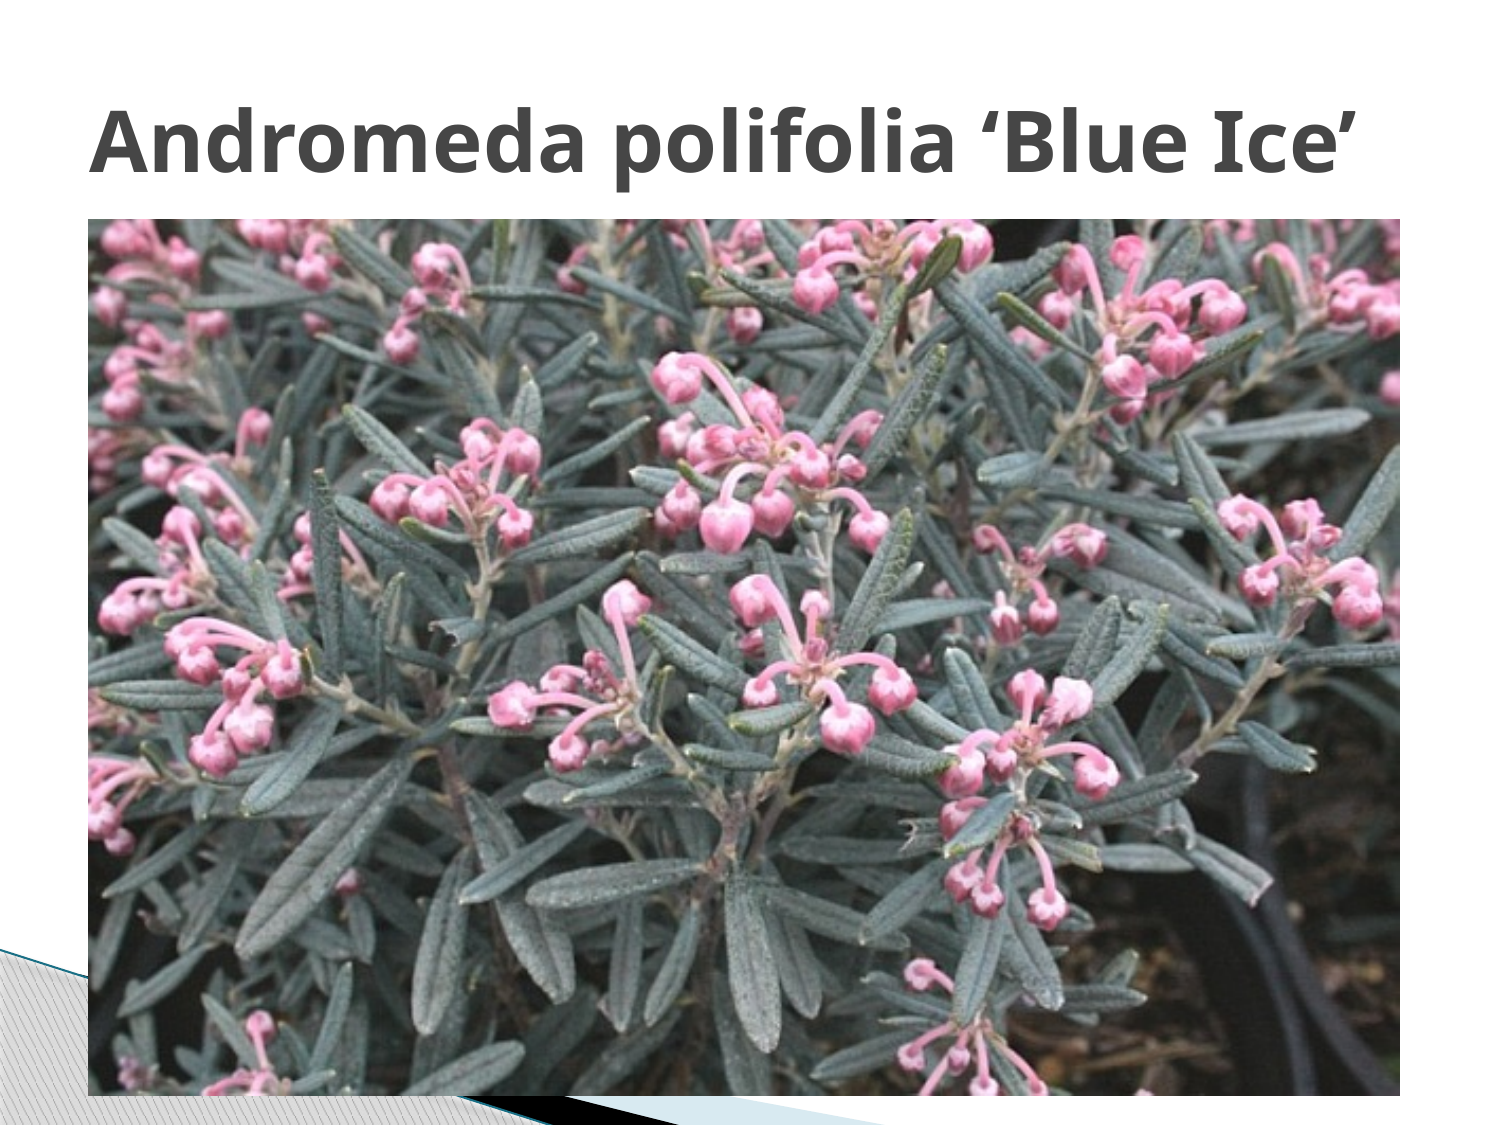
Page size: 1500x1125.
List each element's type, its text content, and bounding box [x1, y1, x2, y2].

title Andromeda polifolia ‘Blue Ice’ [75, 45, 1425, 233]
picture [88, 219, 1400, 1096]
